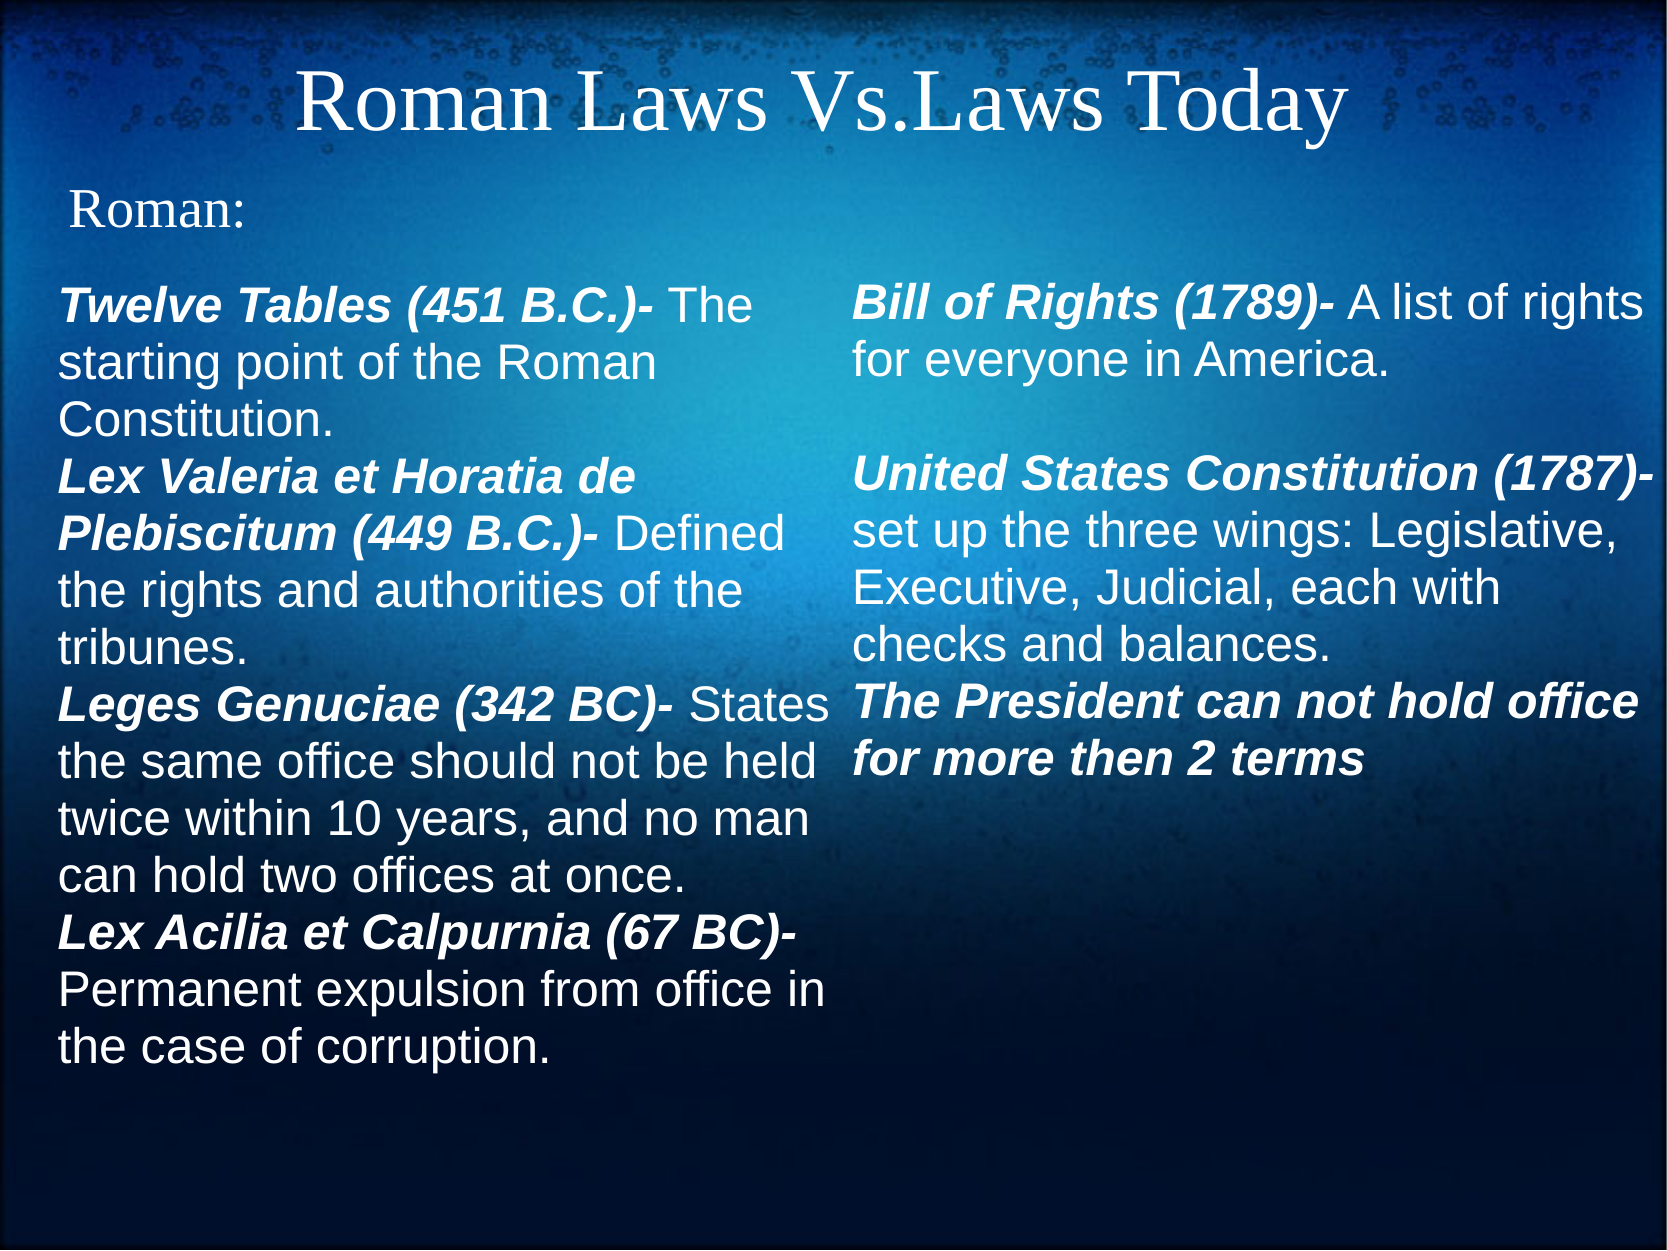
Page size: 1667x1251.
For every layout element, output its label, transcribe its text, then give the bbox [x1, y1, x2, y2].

text_box Twelve Tables (451 B.C.)- The starting point of the Roman Constitution. Lex Valeria et Horatia de Plebiscitum (449 B.C.)- Defined the rights and authorities of the tribunes. Leges Genuciae (342 BC)- States the same office should not be held twice within 10 years, and no man can hold two offices at once. Lex Acilia et Calpurnia (67 BC)- Permanent expulsion from office in the case of corruption. [57, 276, 839, 1075]
text_box Roman: [68, 176, 363, 241]
text_box Bill of Rights (1789)- A list of rights for everyone in America. United States Constitution (1787)- set up the three wings: Legislative, Executive, Judicial, each with checks and balances. The President can not hold office for more then 2 terms [851, 273, 1658, 1250]
list Roman Laws Vs.Laws Today [31, 48, 1614, 210]
picture [0, 0, 1667, 1250]
